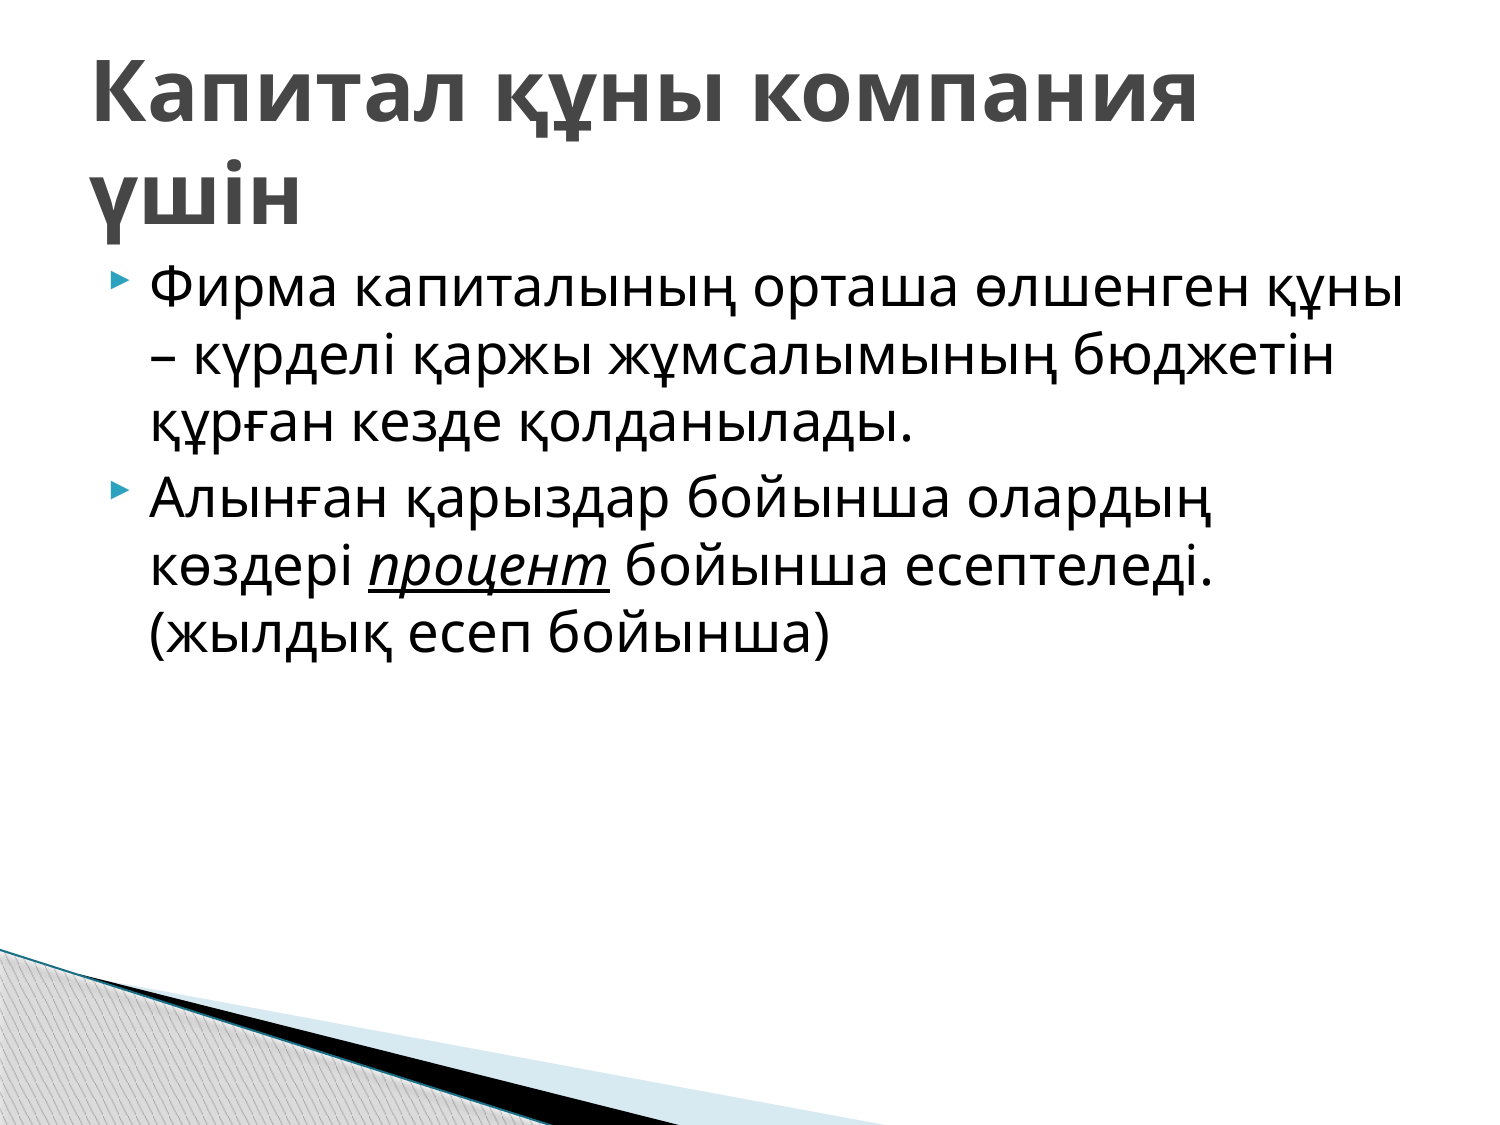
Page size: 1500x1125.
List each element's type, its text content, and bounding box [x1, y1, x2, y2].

title Капитал құны компания үшін [75, 45, 1425, 233]
list Фирма капиталының орташа өлшенген құны – күрделі қаржы жұмсалымының бюджетін құрған кезде қолданылады. Алынған қарыздар бойынша олардың көздері процент бойынша есептеледі. (жылдық есеп бойынша) [75, 243, 1425, 986]
